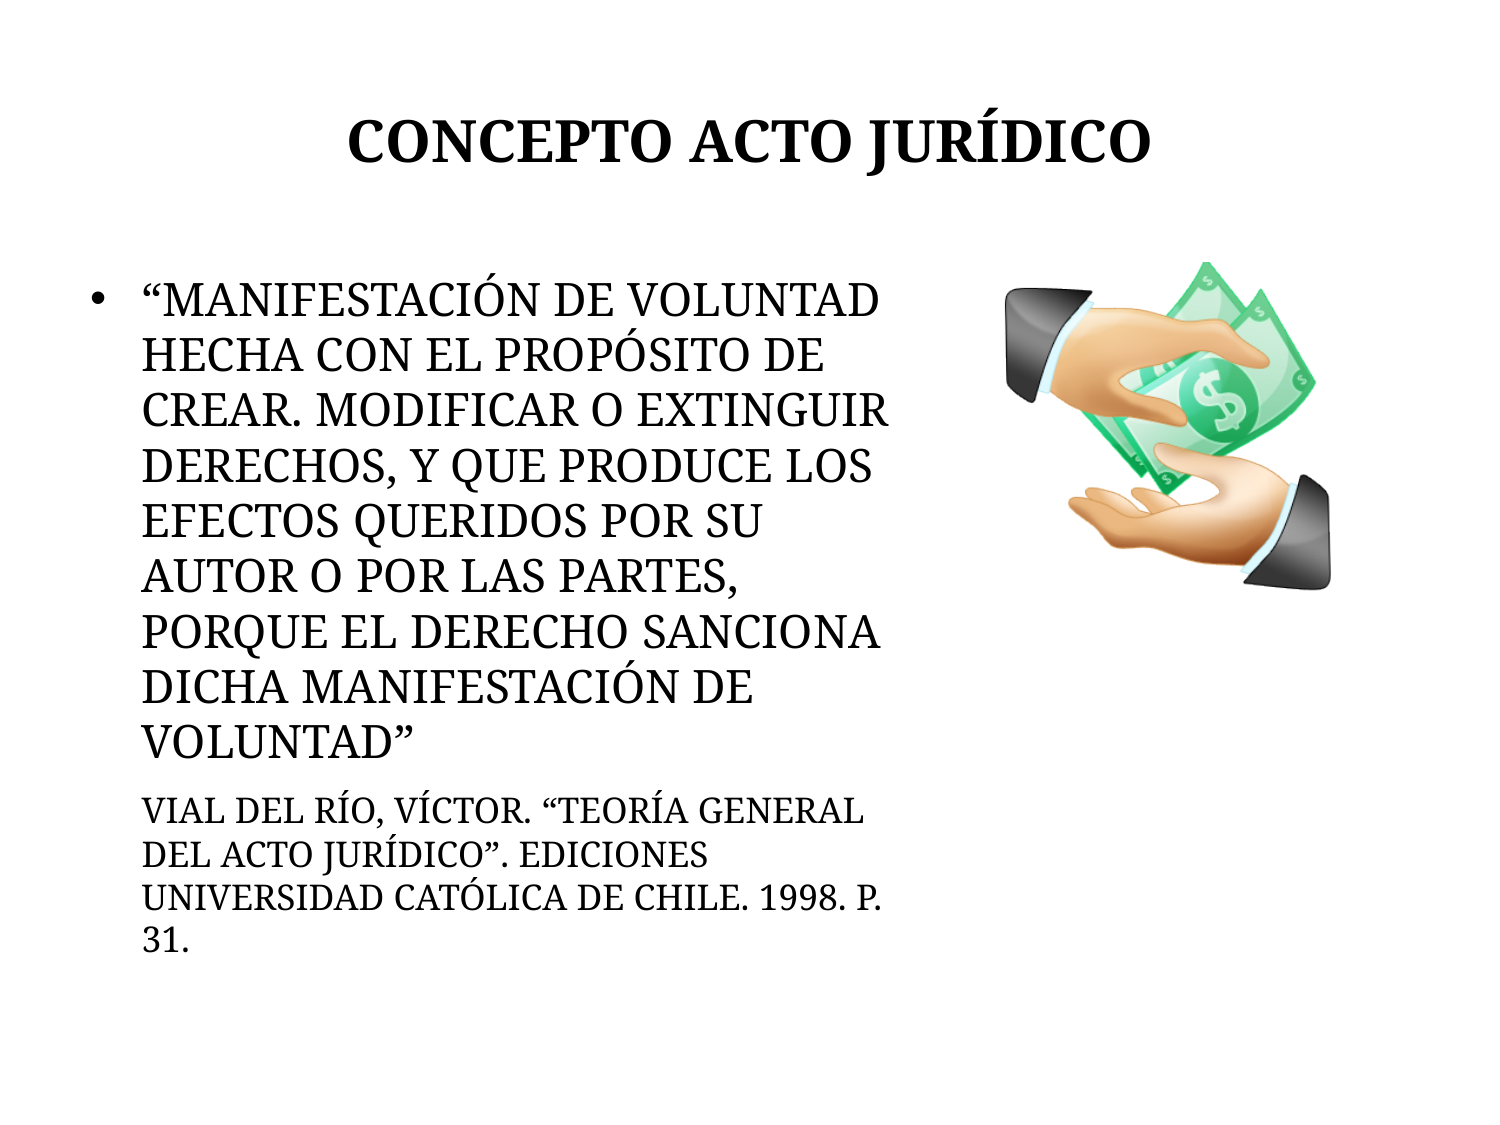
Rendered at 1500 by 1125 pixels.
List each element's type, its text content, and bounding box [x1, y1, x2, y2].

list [999, 262, 1338, 601]
title CONCEPTO ACTO JURÍDICO [75, 45, 1425, 233]
list “MANIFESTACIÓN DE VOLUNTAD HECHA CON EL PROPÓSITO DE CREAR. MODIFICAR O EXTINGUIR DERECHOS, Y QUE PRODUCE LOS EFECTOS QUERIDOS POR SU AUTOR O POR LAS PARTES, PORQUE EL DERECHO SANCIONA DICHA MANIFESTACIÓN DE VOLUNTAD” VIAL DEL RÍO, VÍCTOR. “TEORÍA GENERAL DEL ACTO JURÍDICO”. EDICIONES UNIVERSIDAD CATÓLICA DE CHILE. 1998. P. 31. [75, 262, 913, 1005]
